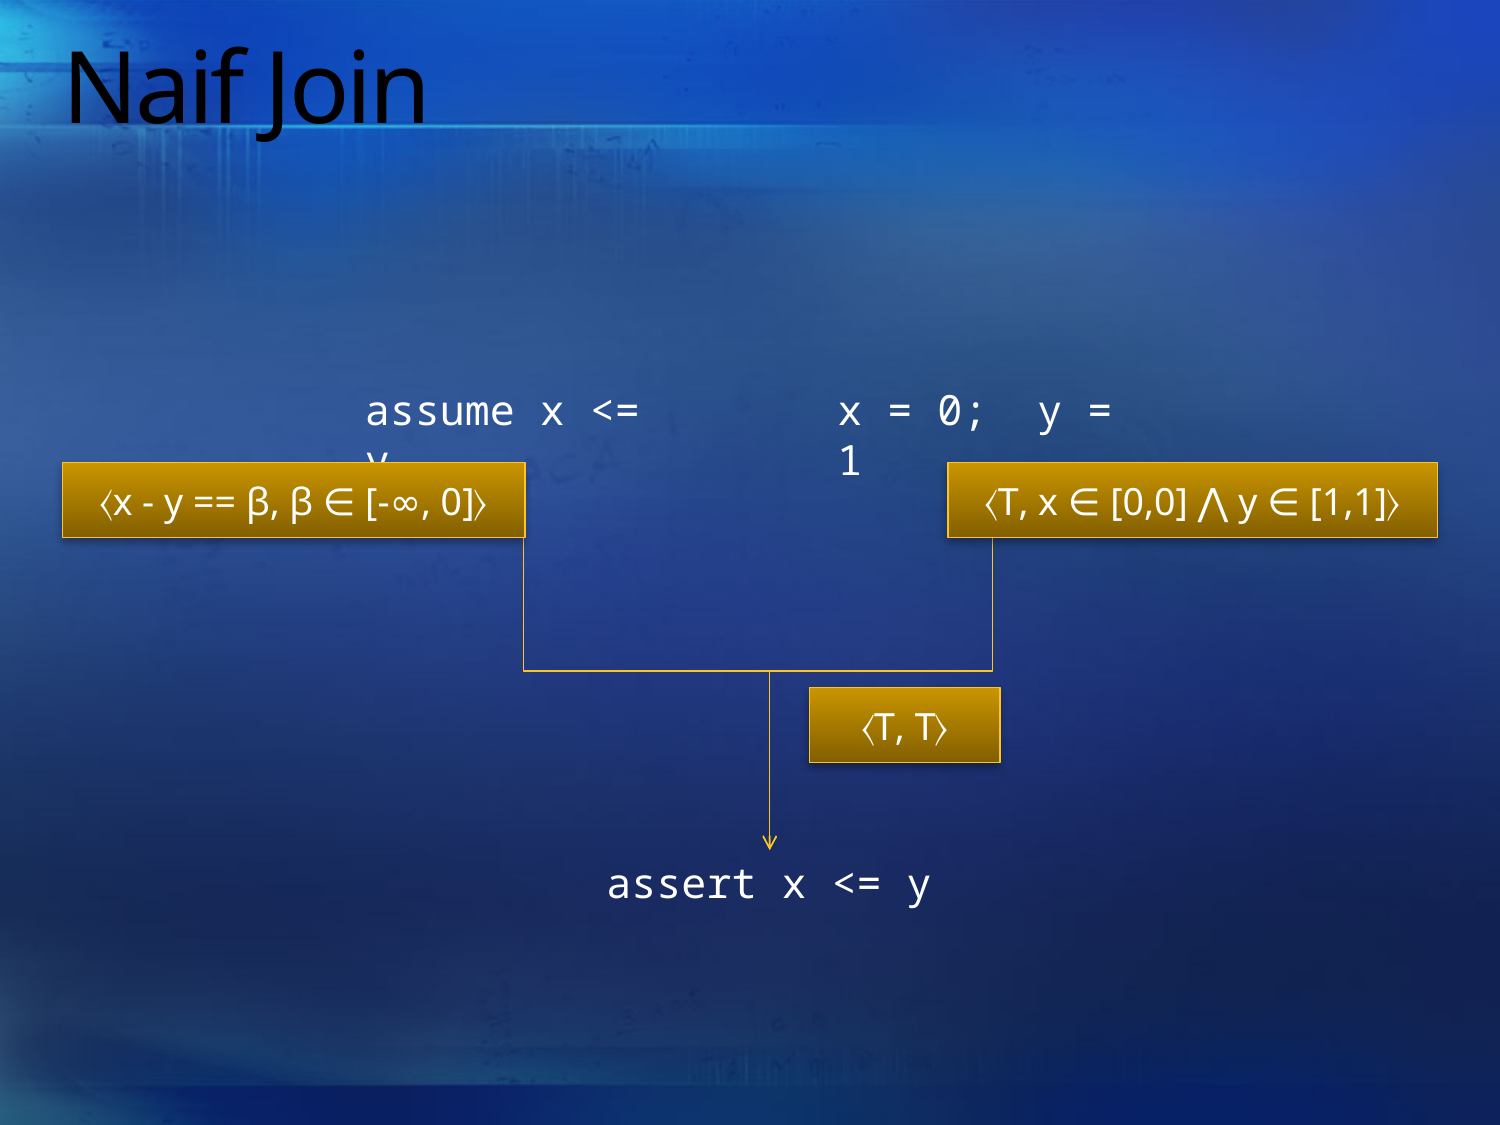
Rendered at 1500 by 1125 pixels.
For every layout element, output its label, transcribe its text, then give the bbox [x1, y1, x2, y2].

title Naif Join [62, 37, 1438, 147]
picture [0, 0, 1500, 1125]
text_box assume x <= y [349, 376, 698, 492]
text_box x = 0; y = 1 [822, 376, 1163, 492]
text_box assert x <= y [591, 849, 948, 915]
text_box 〈x - y == β, β ∈ [-∞, 0]〉 [62, 462, 526, 538]
text_box 〈T, x ∈ [0,0] ⋀ y ∈ [1,1]〉 [947, 462, 1438, 538]
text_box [677, 534, 1086, 758]
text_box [442, 522, 851, 770]
